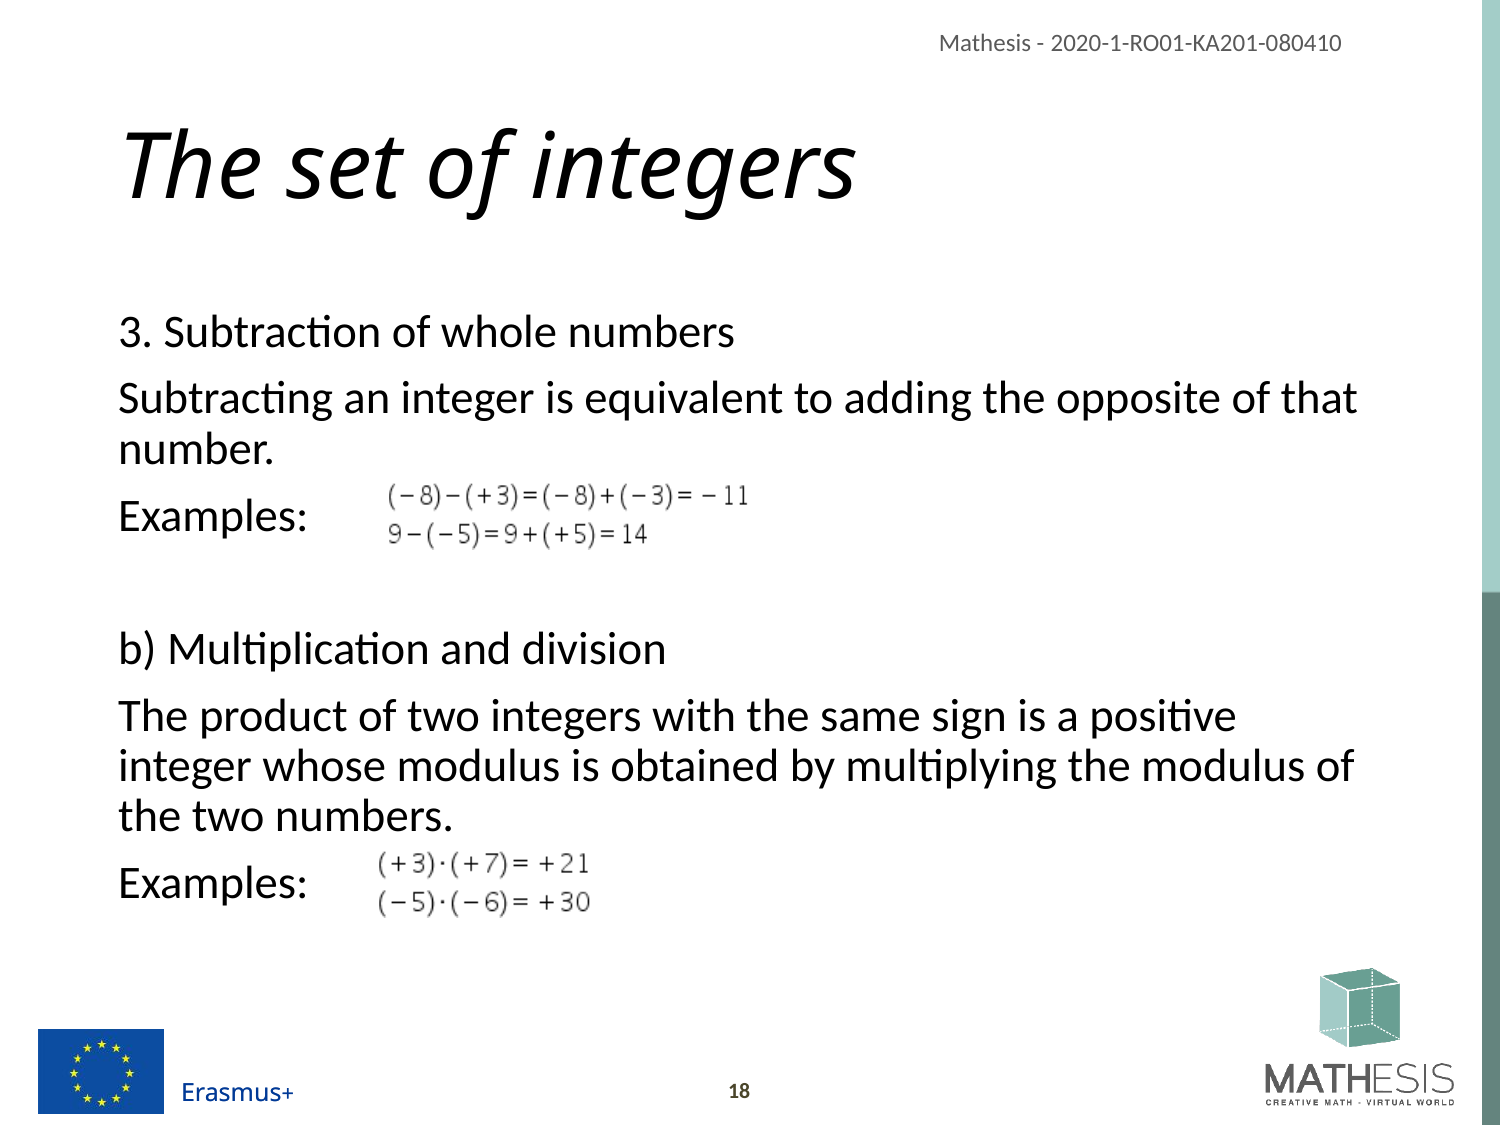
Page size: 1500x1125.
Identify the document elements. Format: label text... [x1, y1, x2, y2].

list 3. Subtraction of whole numbers Subtracting an integer is equivalent to adding the opposite of that number. Examples: b) Multiplication and division The product of two integers with the same sign is a positive integer whose modulus is obtained by multiplying the modulus of the two numbers. Examples: [103, 299, 1397, 918]
picture [378, 844, 591, 918]
picture [38, 1029, 164, 1114]
picture [388, 476, 750, 550]
title The set of integers [103, 59, 1397, 278]
